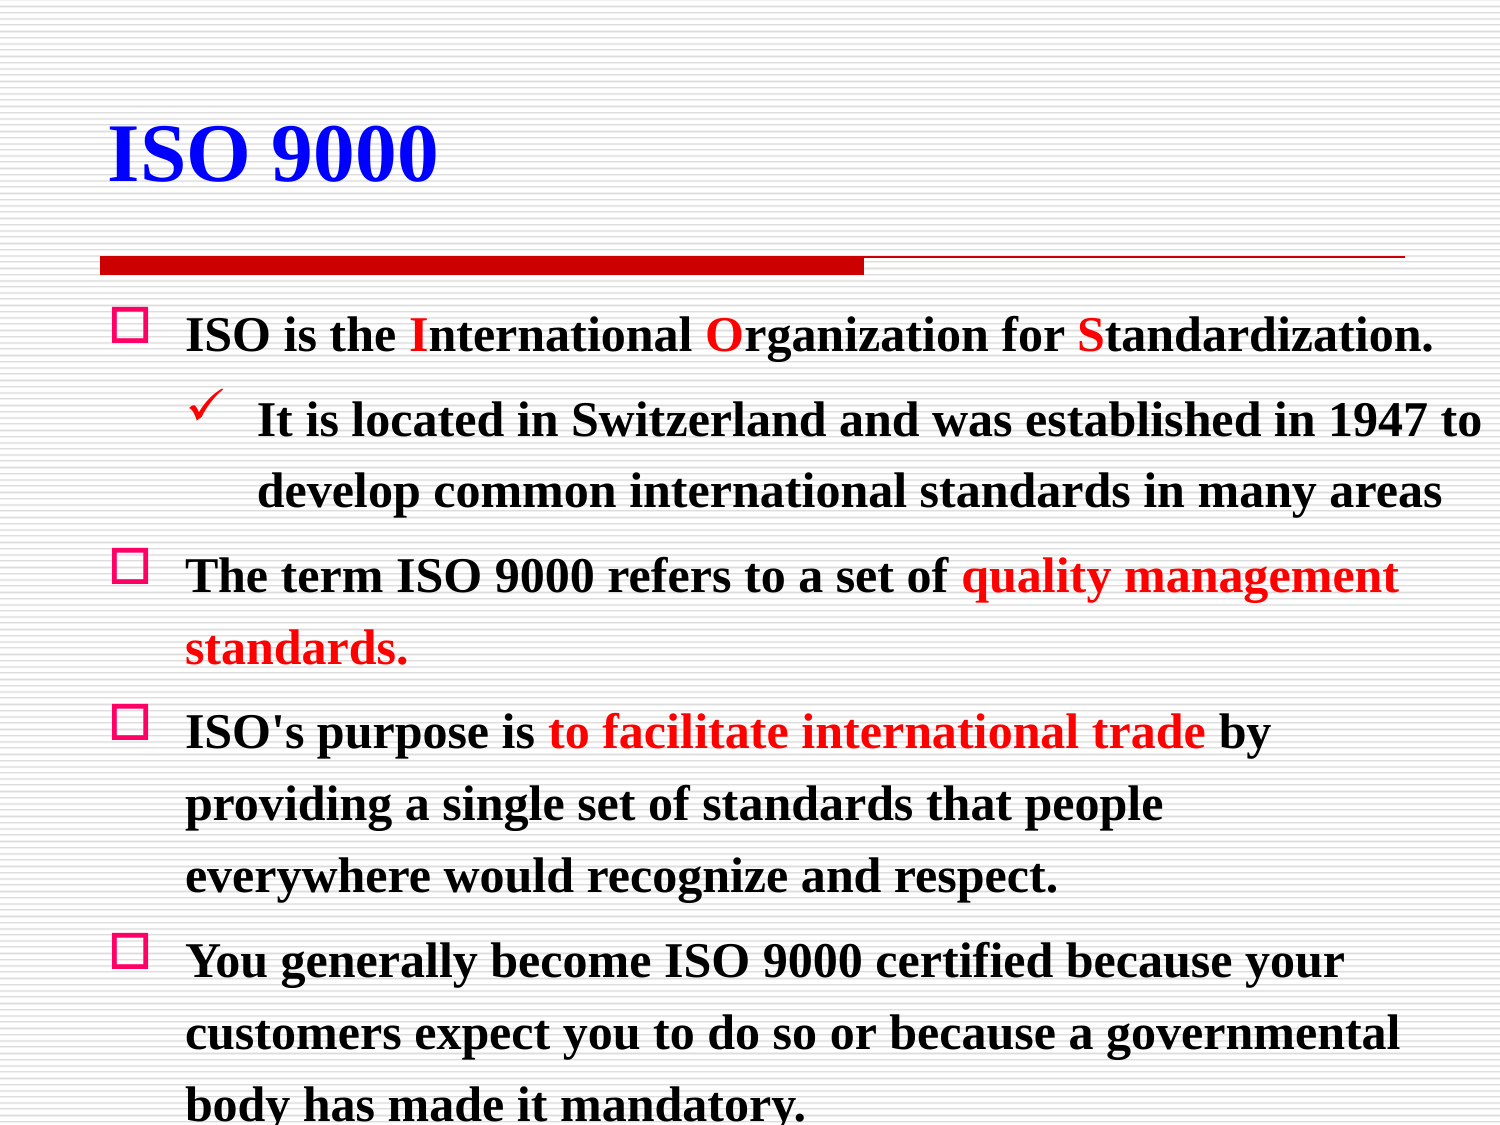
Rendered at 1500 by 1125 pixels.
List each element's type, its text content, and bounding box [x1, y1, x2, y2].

text_box ISO 9000 [92, 90, 1443, 209]
text_box ISO is the International Organization for Standardization. It is located in Switzerland and was established in 1947 to develop common international standards in many areas The term ISO 9000 refers to a set of quality management standards. ISO's purpose is to facilitate international trade by providing a single set of standards that people everywhere would recognize and respect. You generally become ISO 9000 certified because your customers expect you to do so or because a governmental body has made it mandatory. [92, 281, 1500, 1109]
picture [0, 0, 1500, 1125]
